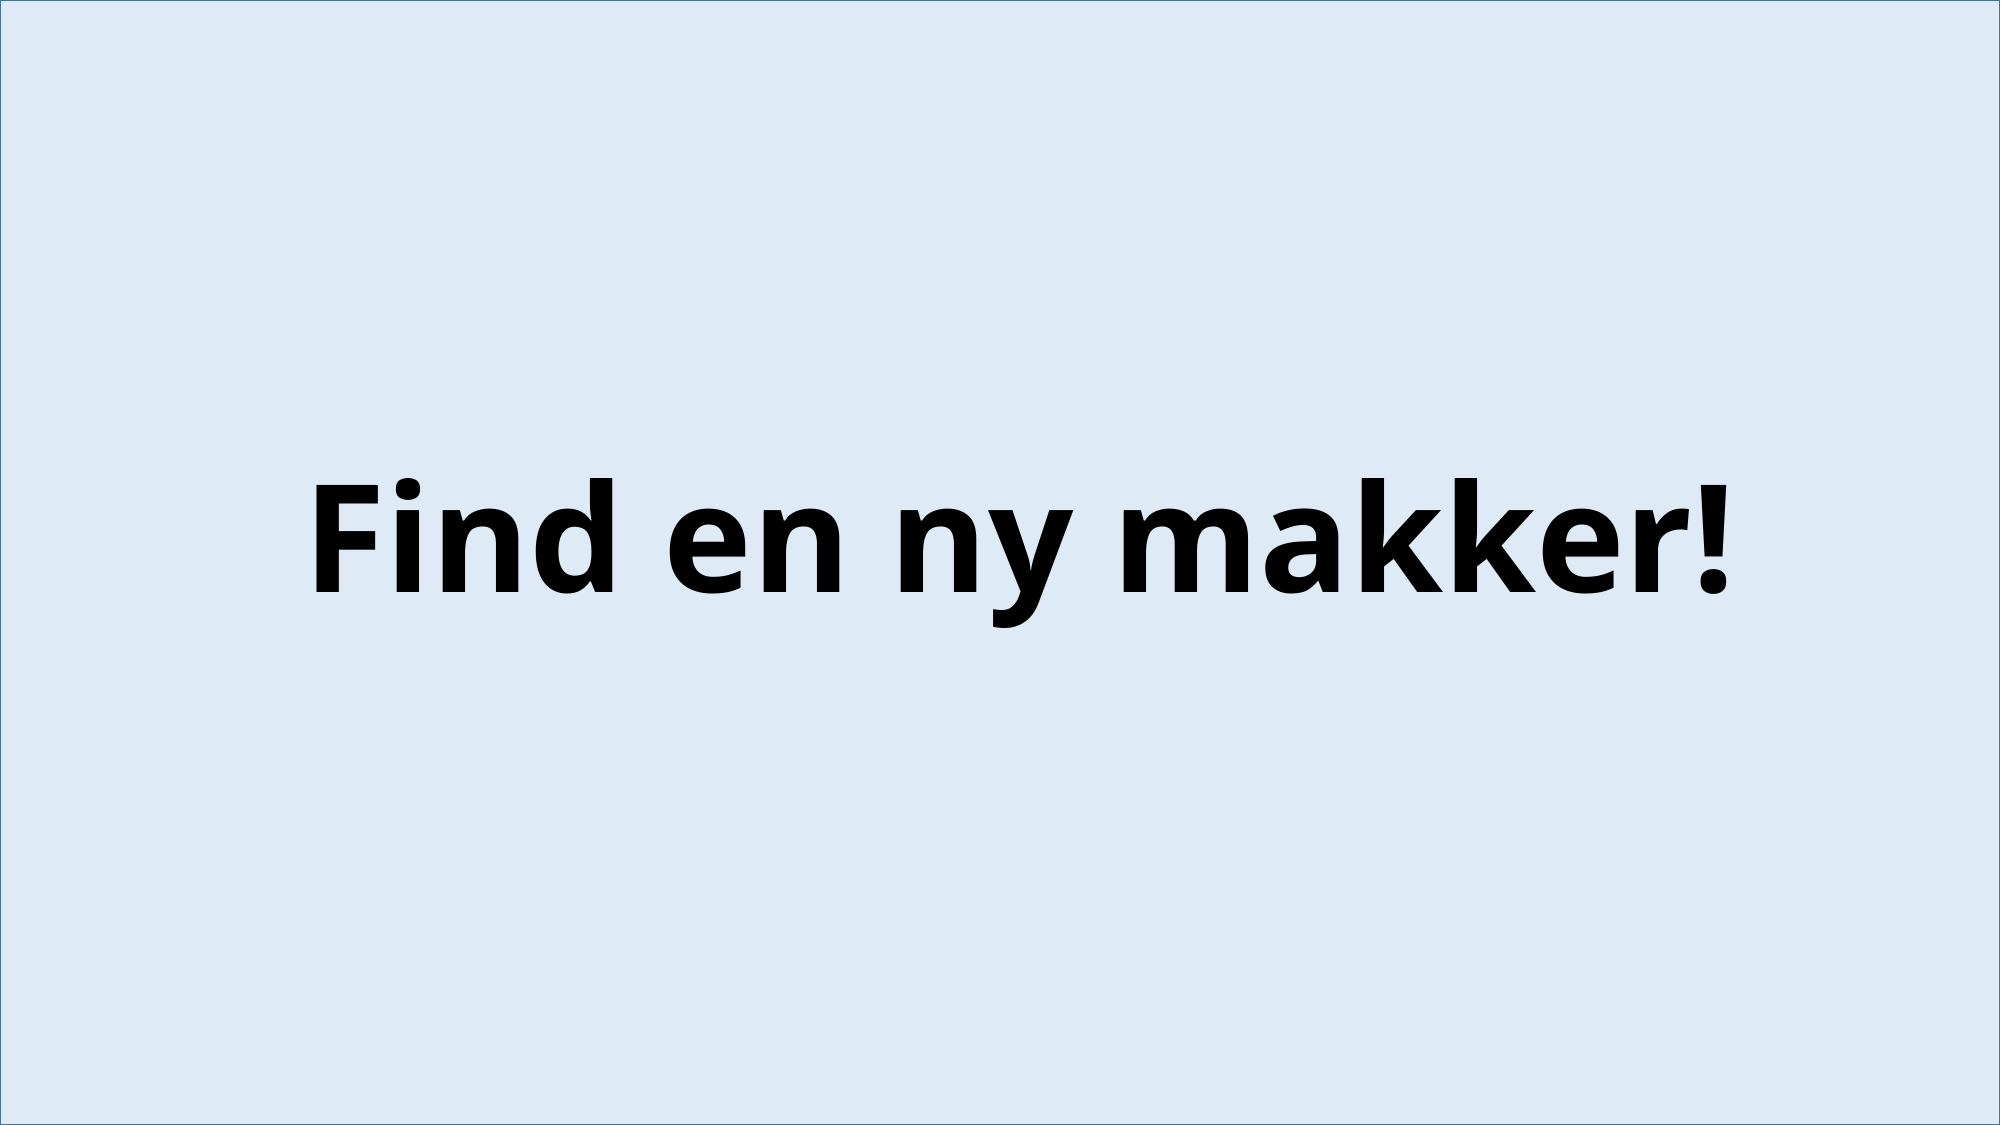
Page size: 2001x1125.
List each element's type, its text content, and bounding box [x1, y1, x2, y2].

text_box [0, 0, 2000, 1125]
title Find en ny makker! [157, 434, 1883, 653]
